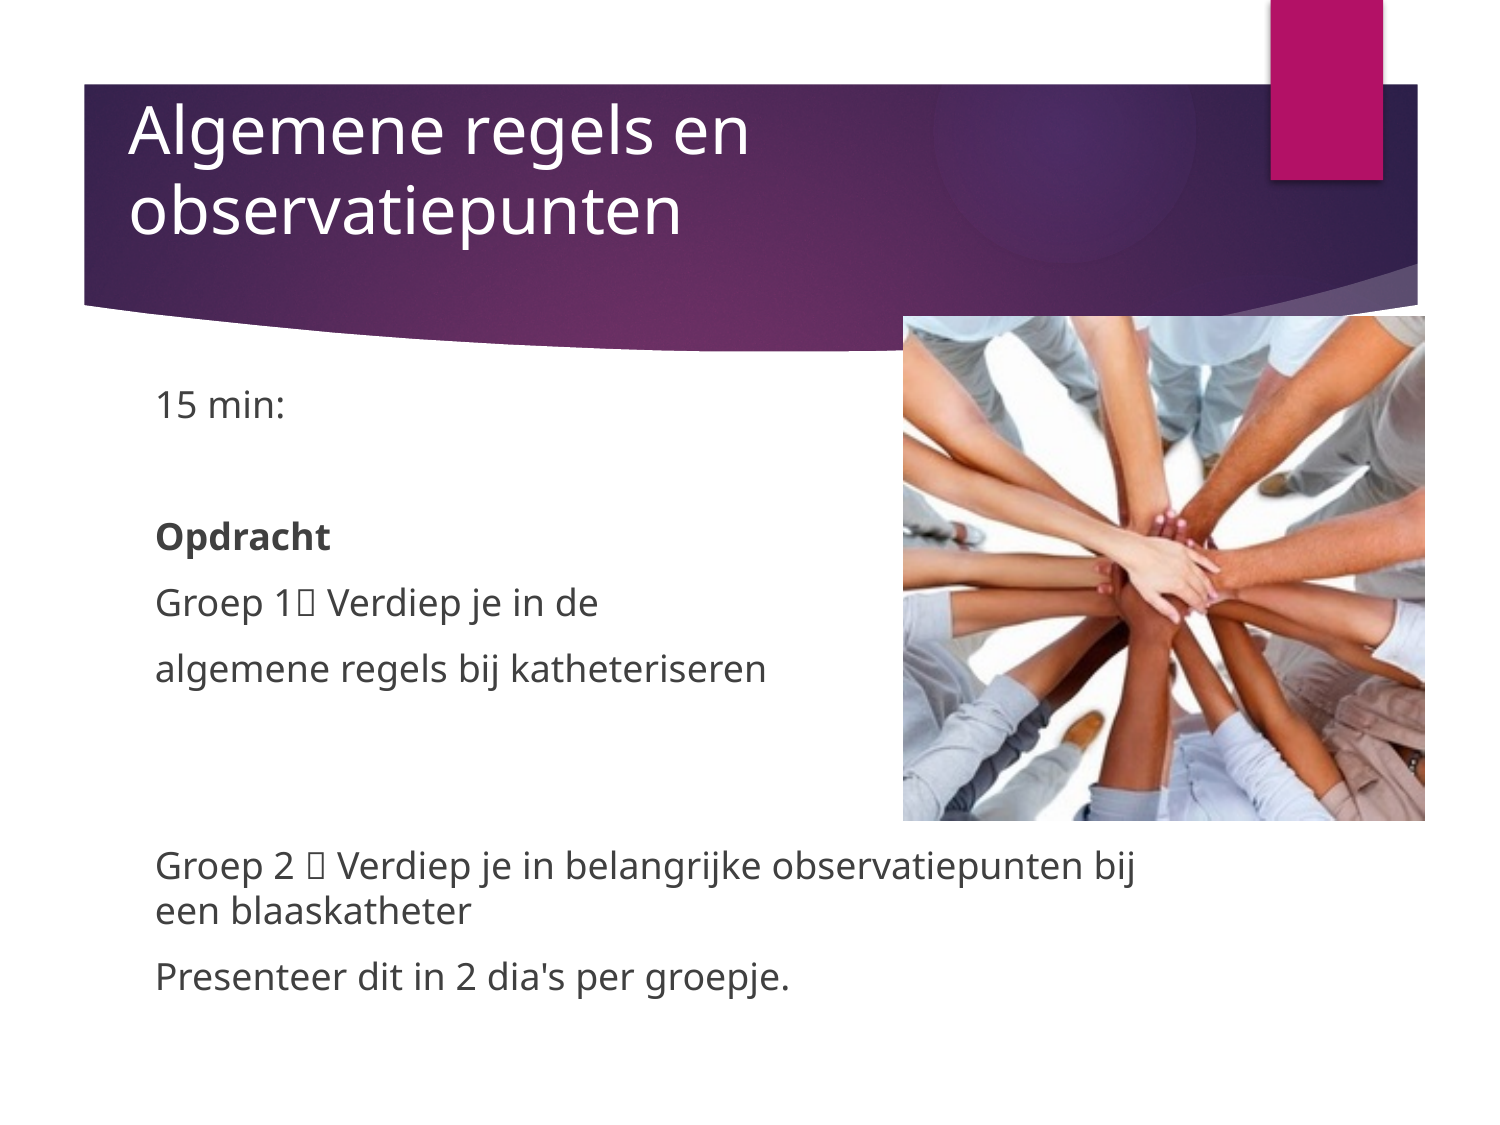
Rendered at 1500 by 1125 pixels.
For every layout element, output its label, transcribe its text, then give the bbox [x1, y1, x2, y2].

list 15 min: Opdracht Groep 1 Verdiep je in de algemene regels bij katheteriseren Groep 2  Verdiep je in belangrijke observatiepunten bij een blaaskatheter Presenteer dit in 2 dia's per groepje. [132, 373, 1183, 1097]
picture [903, 316, 1425, 822]
title Algemene regels en observatiepunten [113, 74, 1183, 262]
